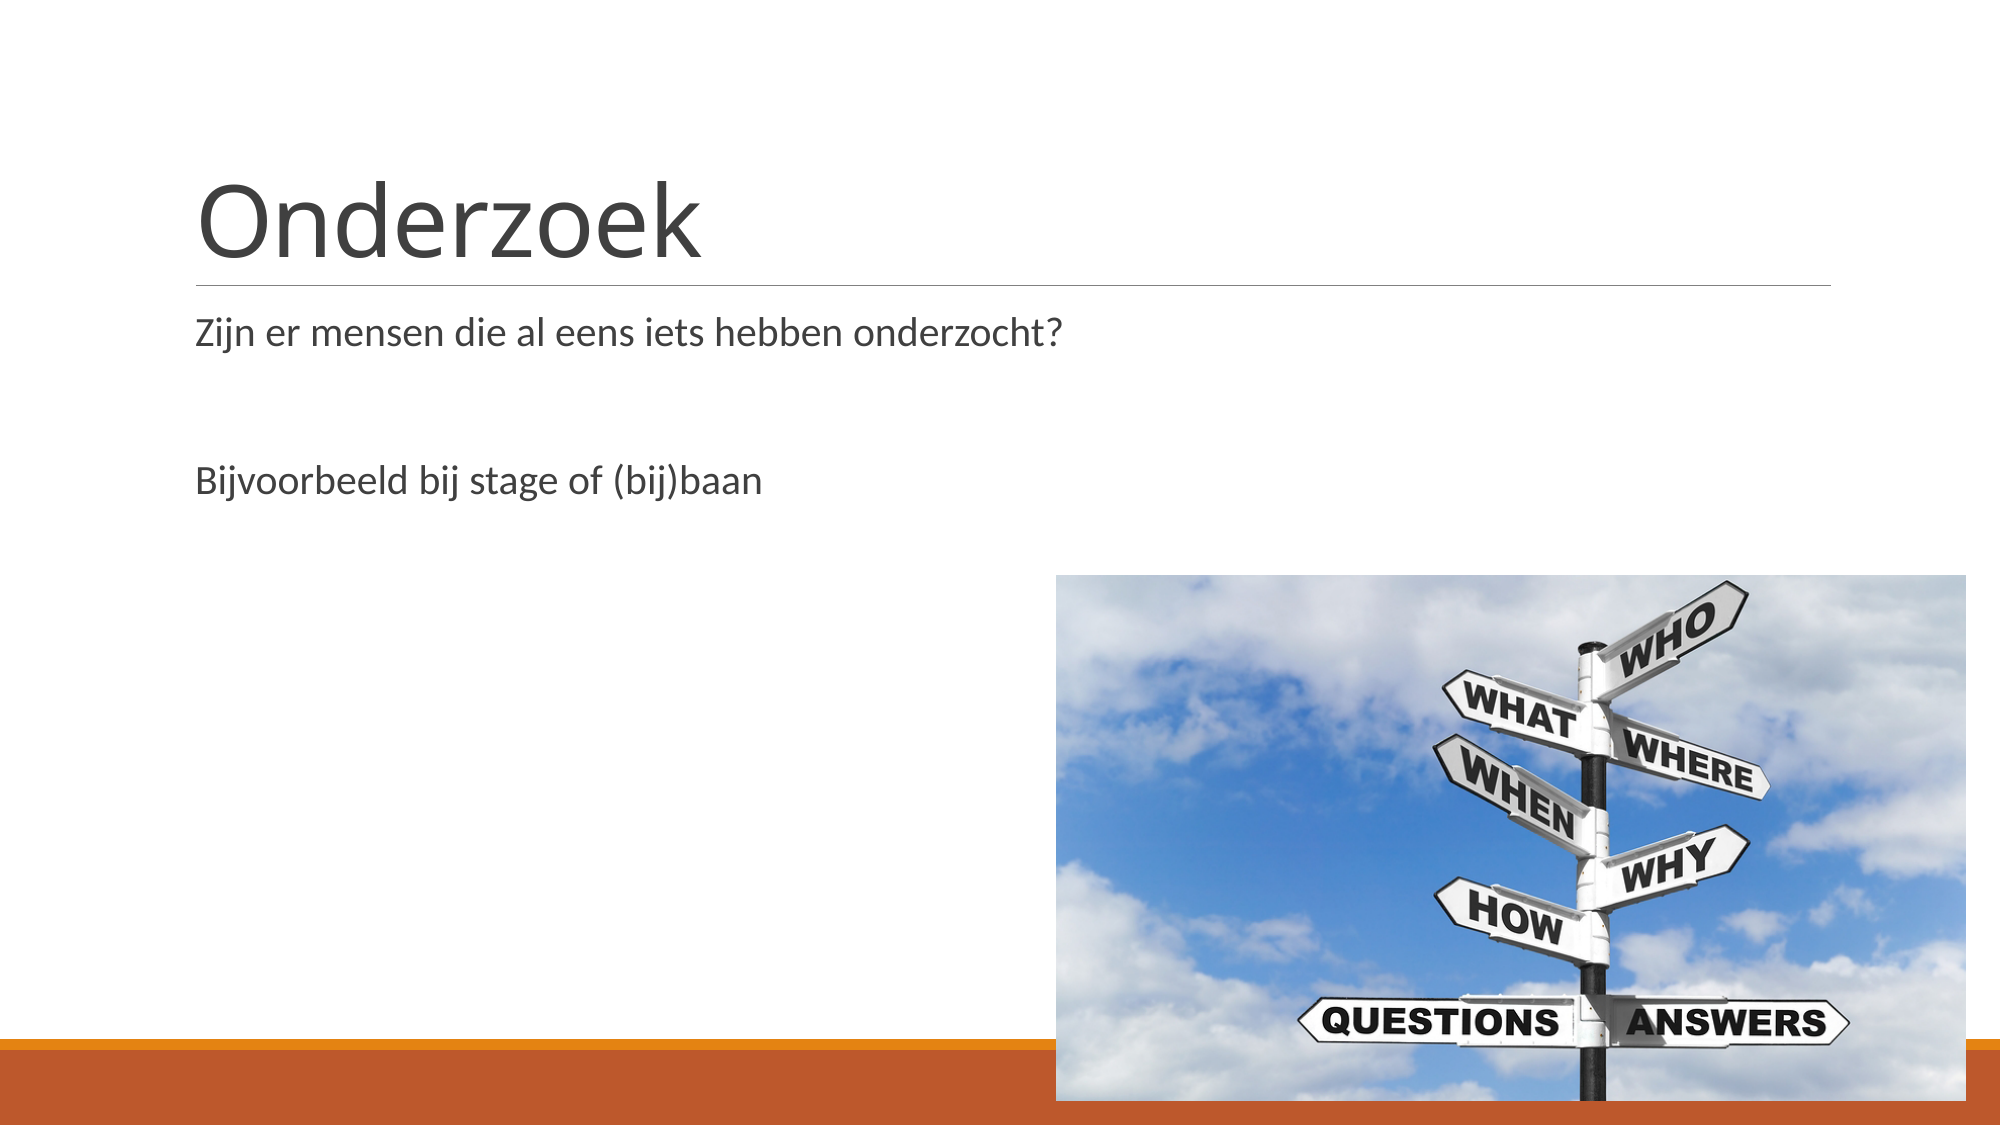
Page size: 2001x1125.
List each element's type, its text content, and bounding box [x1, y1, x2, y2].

list Zijn er mensen die al eens iets hebben onderzocht? Bijvoorbeeld bij stage of (bij)baan [180, 302, 1830, 963]
title Onderzoek [180, 47, 1830, 285]
picture [1055, 574, 1966, 1102]
